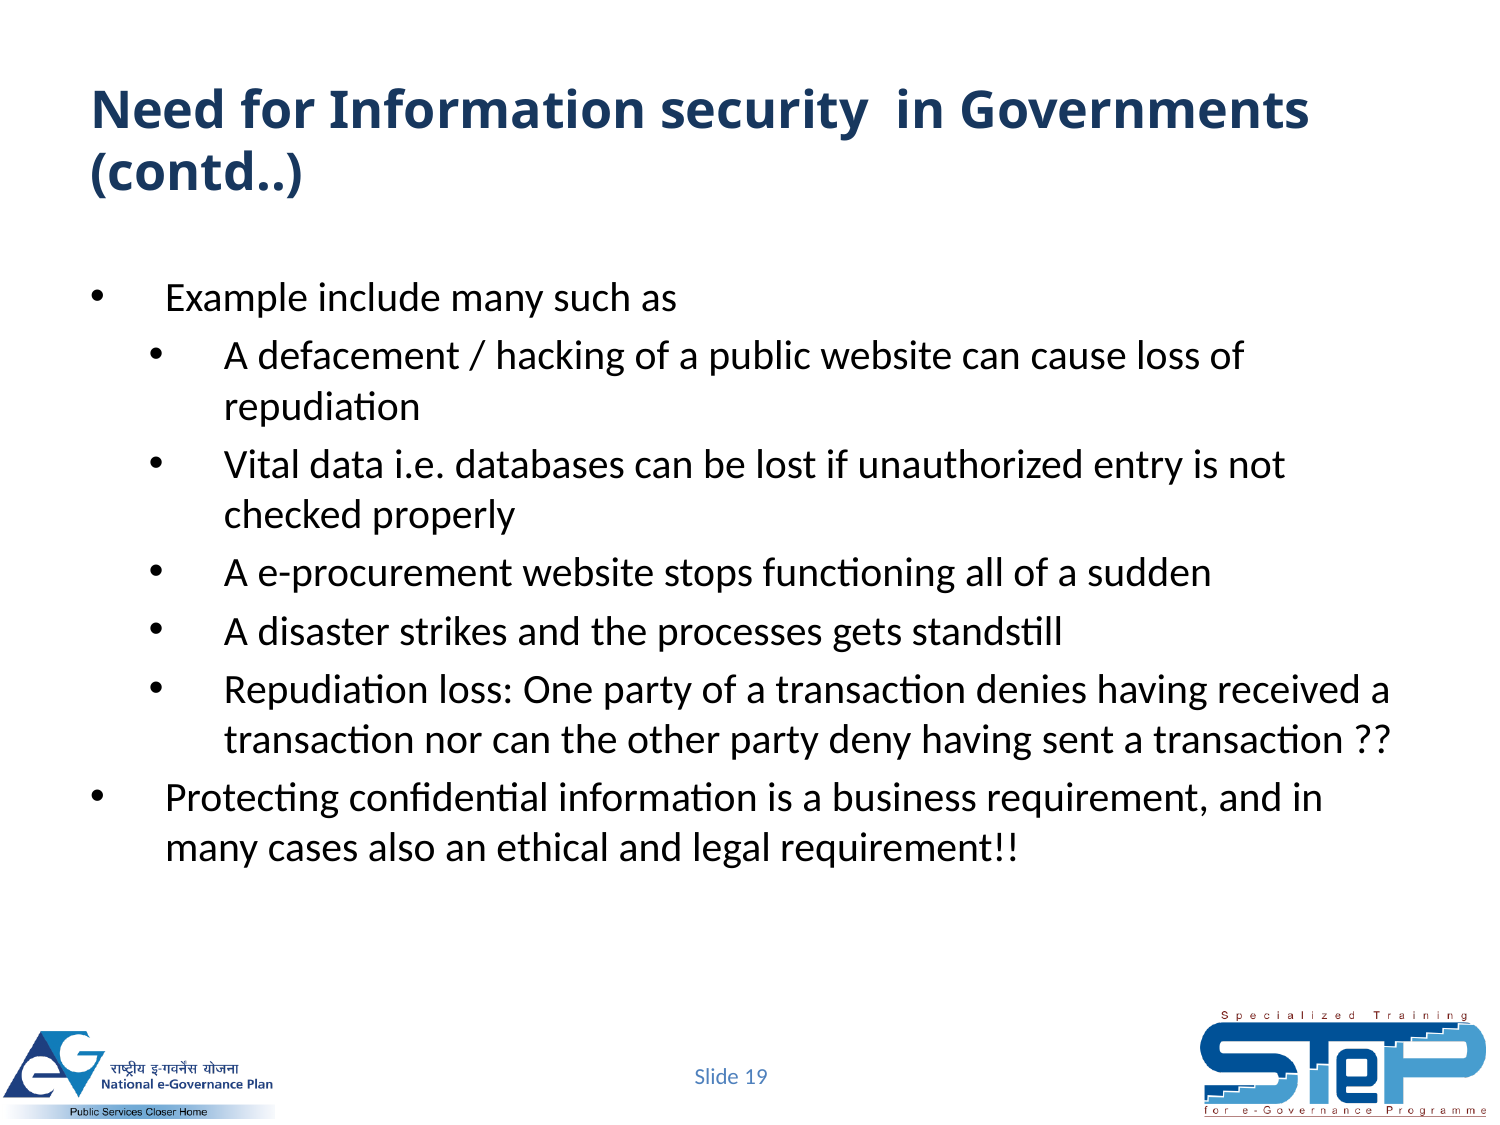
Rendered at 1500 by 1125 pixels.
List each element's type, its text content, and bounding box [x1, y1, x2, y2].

list Example include many such as A defacement / hacking of a public website can cause loss of repudiation Vital data i.e. databases can be lost if unauthorized entry is not checked properly A e-procurement website stops functioning all of a sudden A disaster strikes and the processes gets standstill Repudiation loss: One party of a transaction denies having received a transaction nor can the other party deny having sent a transaction ?? Protecting confidential information is a business requirement, and in many cases also an ethical and legal requirement!! [75, 262, 1425, 1005]
title Need for Information security in Governments (contd..) [75, 45, 1425, 233]
picture [1200, 1011, 1486, 1117]
picture [2, 1031, 275, 1119]
